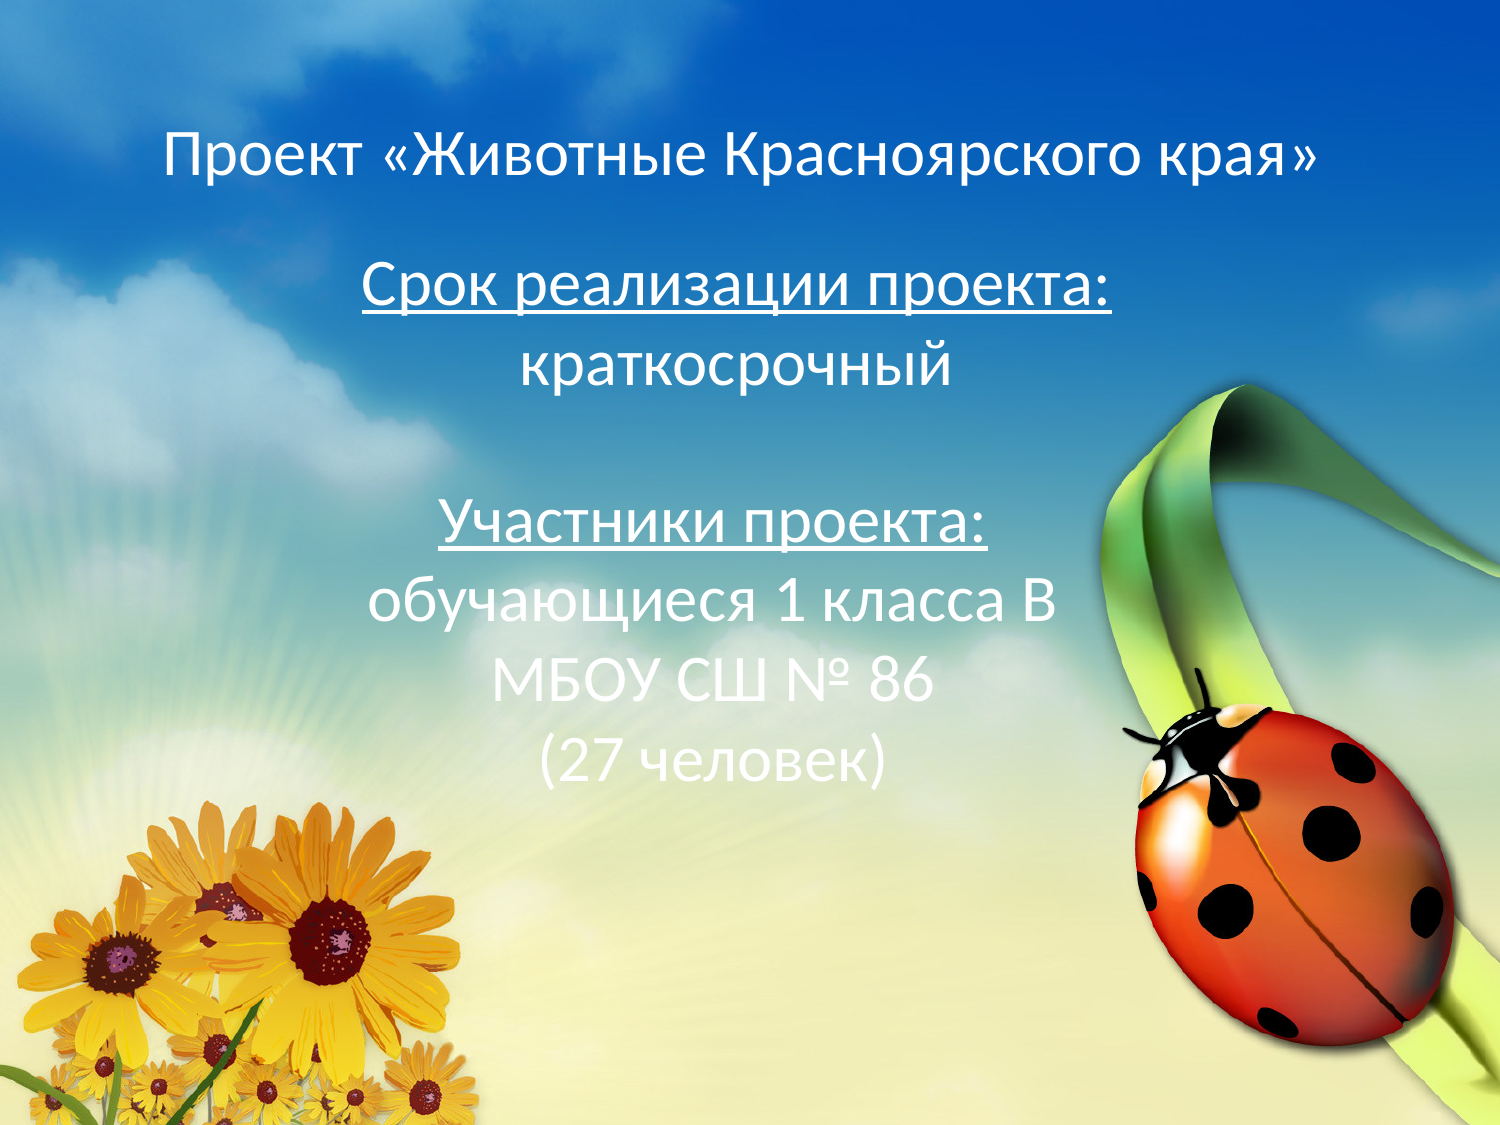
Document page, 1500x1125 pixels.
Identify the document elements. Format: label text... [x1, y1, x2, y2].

text_box Срок реализации проекта: краткосрочный [289, 231, 1184, 407]
text_box Проект «Животные Красноярского края» [147, 101, 1341, 197]
picture [0, 0, 1500, 1125]
text_box Участники проекта: обучающиеся 1 класса В МБОУ СШ № 86 (27 человек) [265, 467, 1161, 803]
